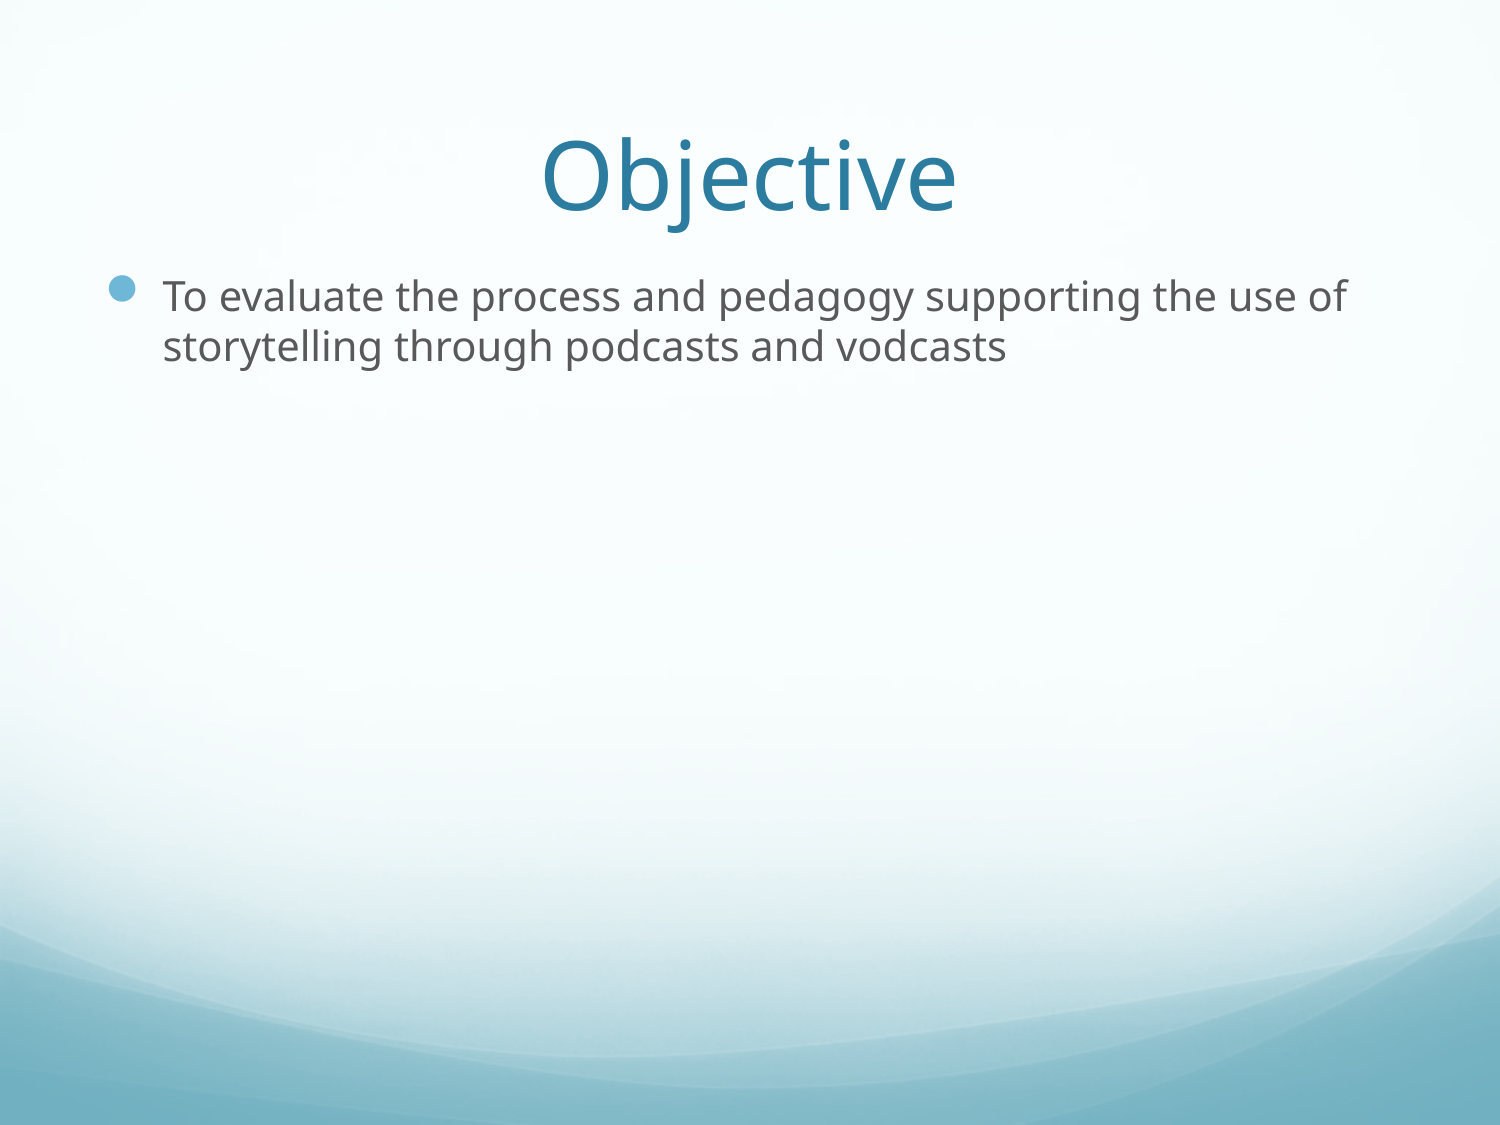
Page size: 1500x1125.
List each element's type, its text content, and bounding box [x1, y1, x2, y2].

title Objective [90, 17, 1410, 237]
list To evaluate the process and pedagogy supporting the use of storytelling through podcasts and vodcasts [90, 262, 1410, 975]
